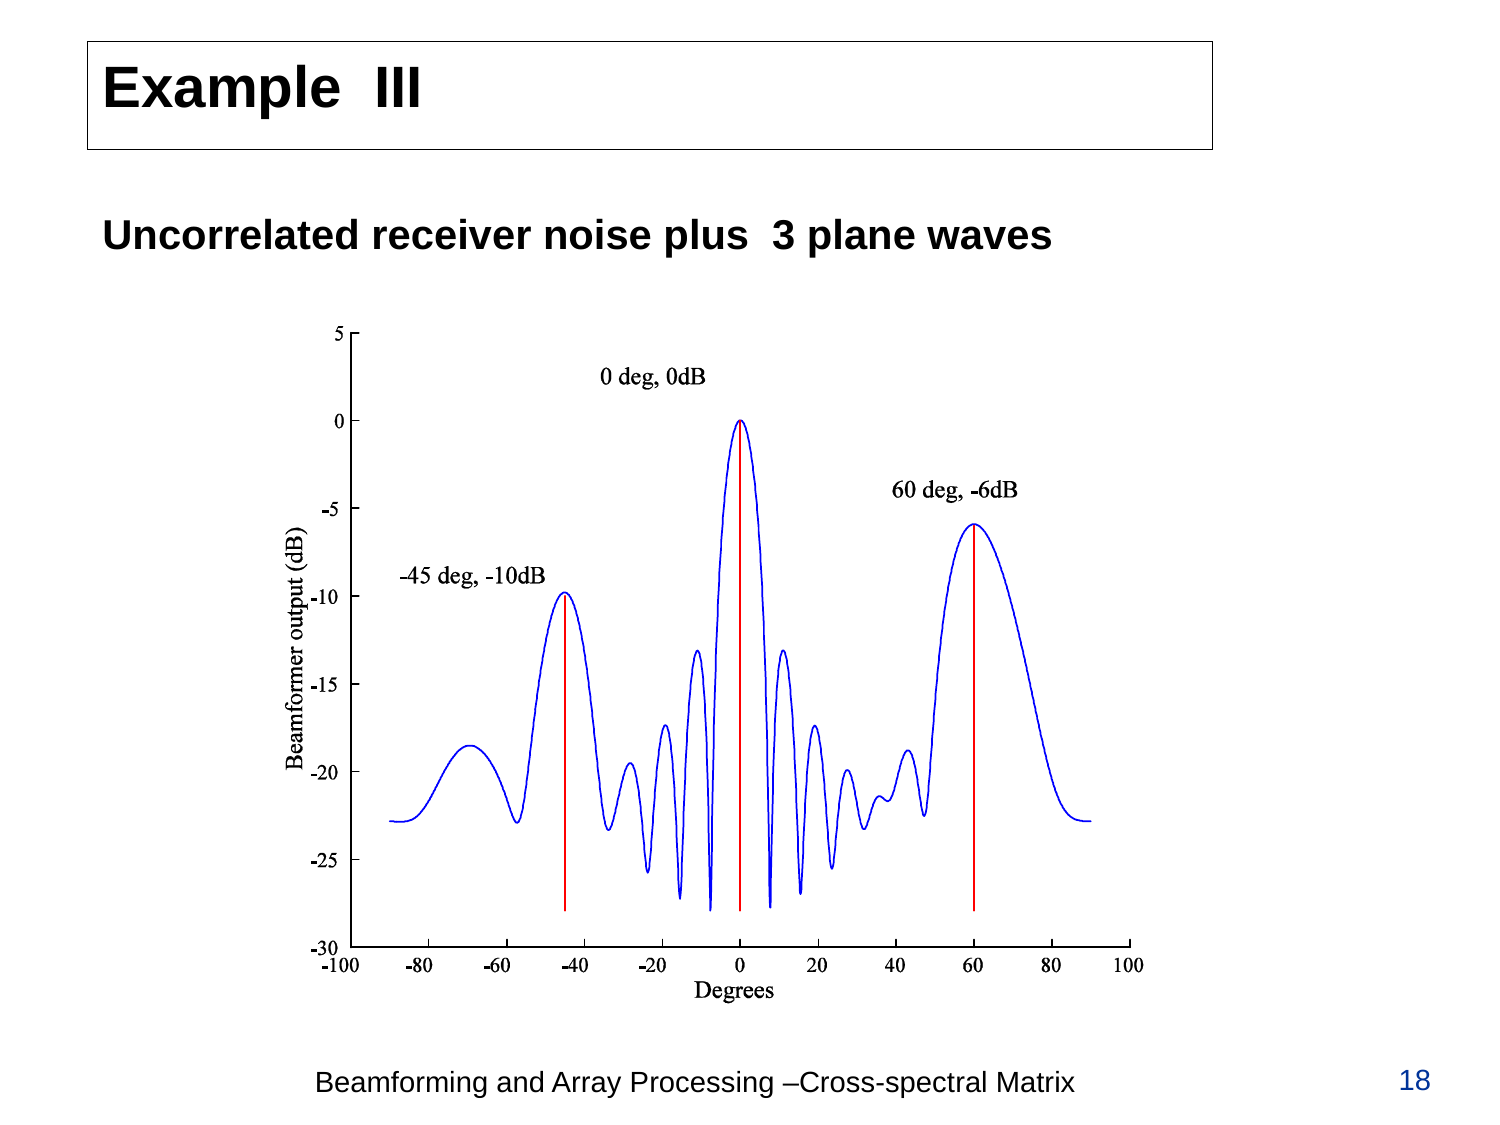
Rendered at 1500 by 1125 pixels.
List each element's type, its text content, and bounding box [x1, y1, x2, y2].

title Example III [87, 41, 1213, 150]
text_box Uncorrelated receiver noise plus 3 plane waves [87, 190, 1246, 272]
picture [277, 314, 1155, 1005]
slide_number 18 [1207, 1055, 1447, 1102]
